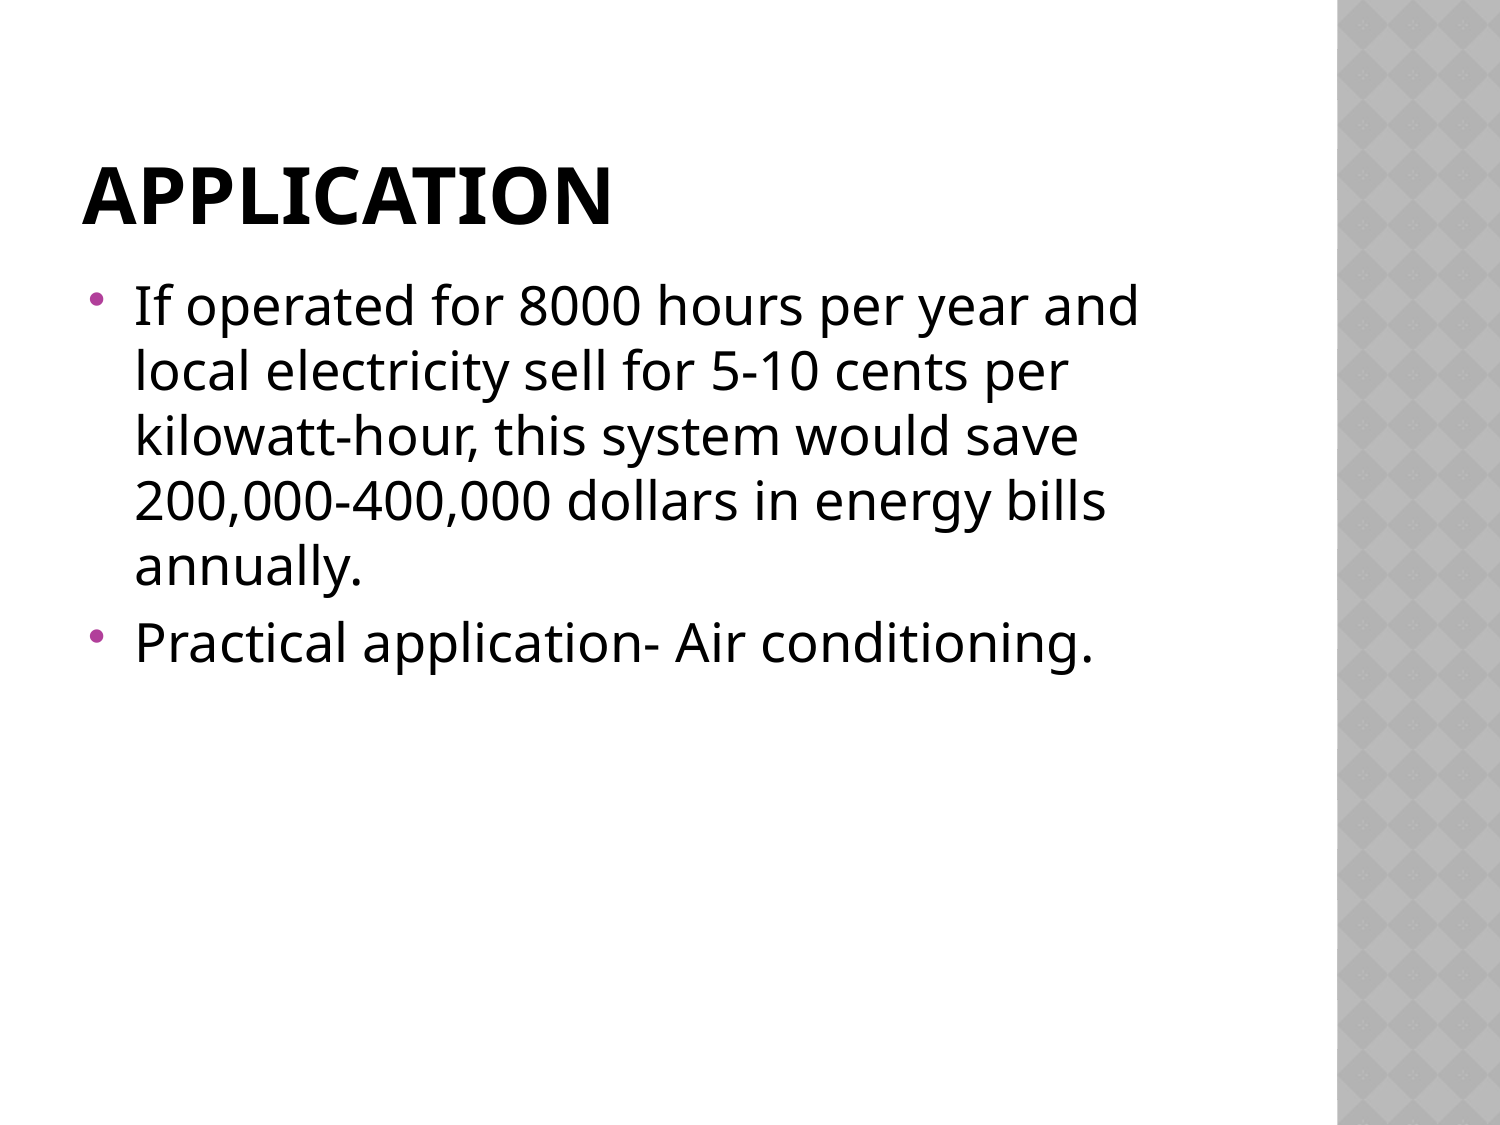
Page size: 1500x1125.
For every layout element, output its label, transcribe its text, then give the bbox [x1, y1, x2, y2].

list If operated for 8000 hours per year and local electricity sell for 5-10 cents per kilowatt-hour, this system would save 200,000-400,000 dollars in energy bills annually. Practical application- Air conditioning. [74, 263, 1263, 1060]
title Application [75, 52, 1263, 240]
